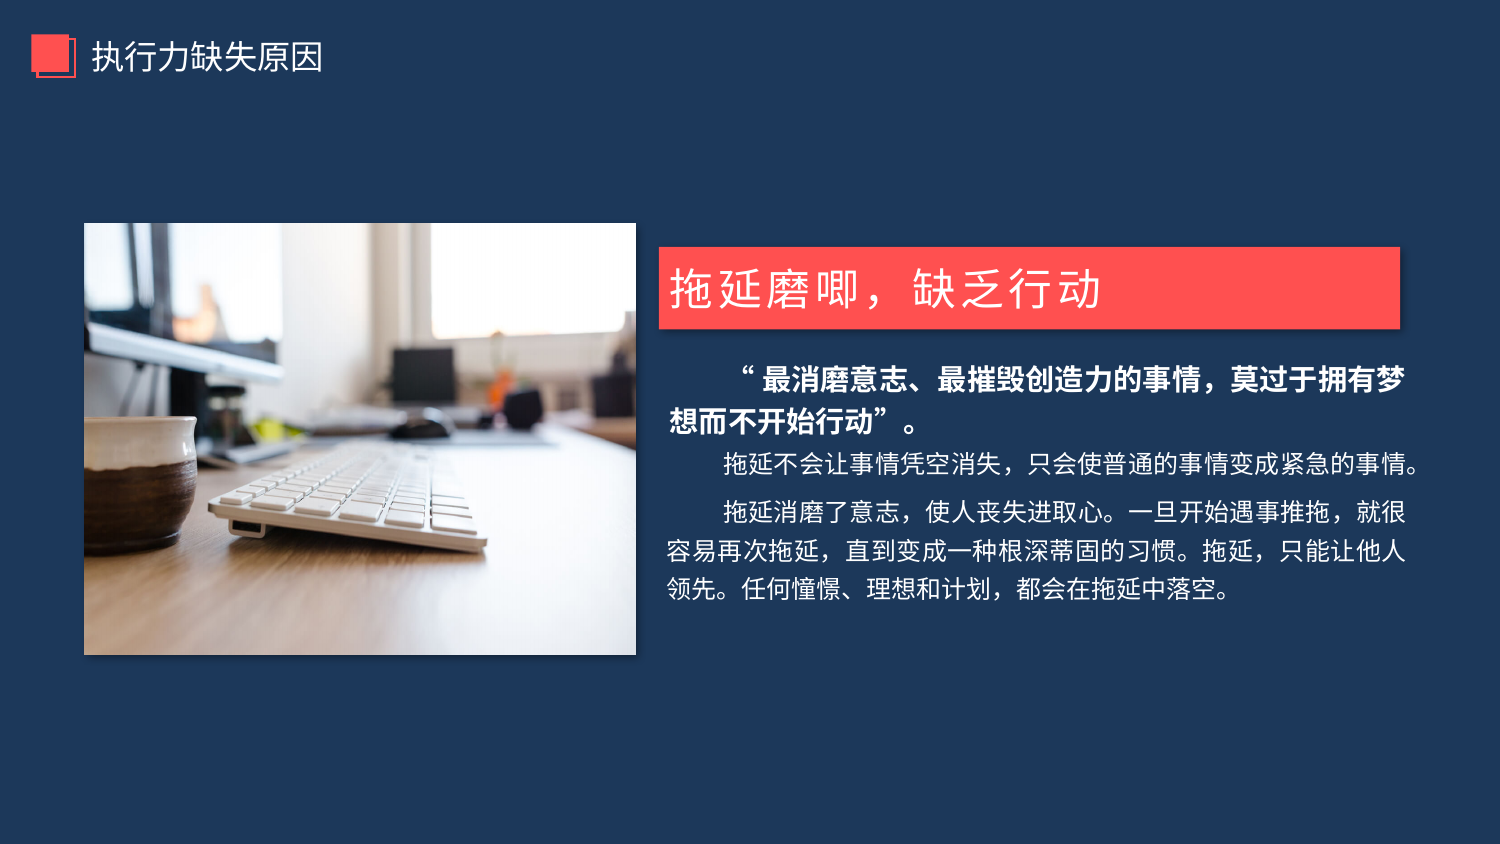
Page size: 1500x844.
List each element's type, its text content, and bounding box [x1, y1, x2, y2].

text_box 拖延磨唧，缺乏行动 [658, 256, 1263, 320]
text_box “最消磨意志、最摧毁创造力的事情，莫过于拥有梦想而不开始行动”。 [658, 349, 1418, 445]
text_box 拖延不会让事情凭空消失，只会使普通的事情变成紧急的事情。 [655, 434, 1418, 485]
text_box 拖延消磨了意志，使人丧失进取心。一旦开始遇事推拖，就很容易再次拖延，直到变成一种根深蒂固的习惯。拖延，只能让他人领先。任何憧憬、理想和计划，都会在拖延中落空。 [655, 485, 1418, 610]
text_box [658, 246, 1401, 330]
text_box [83, 222, 637, 656]
